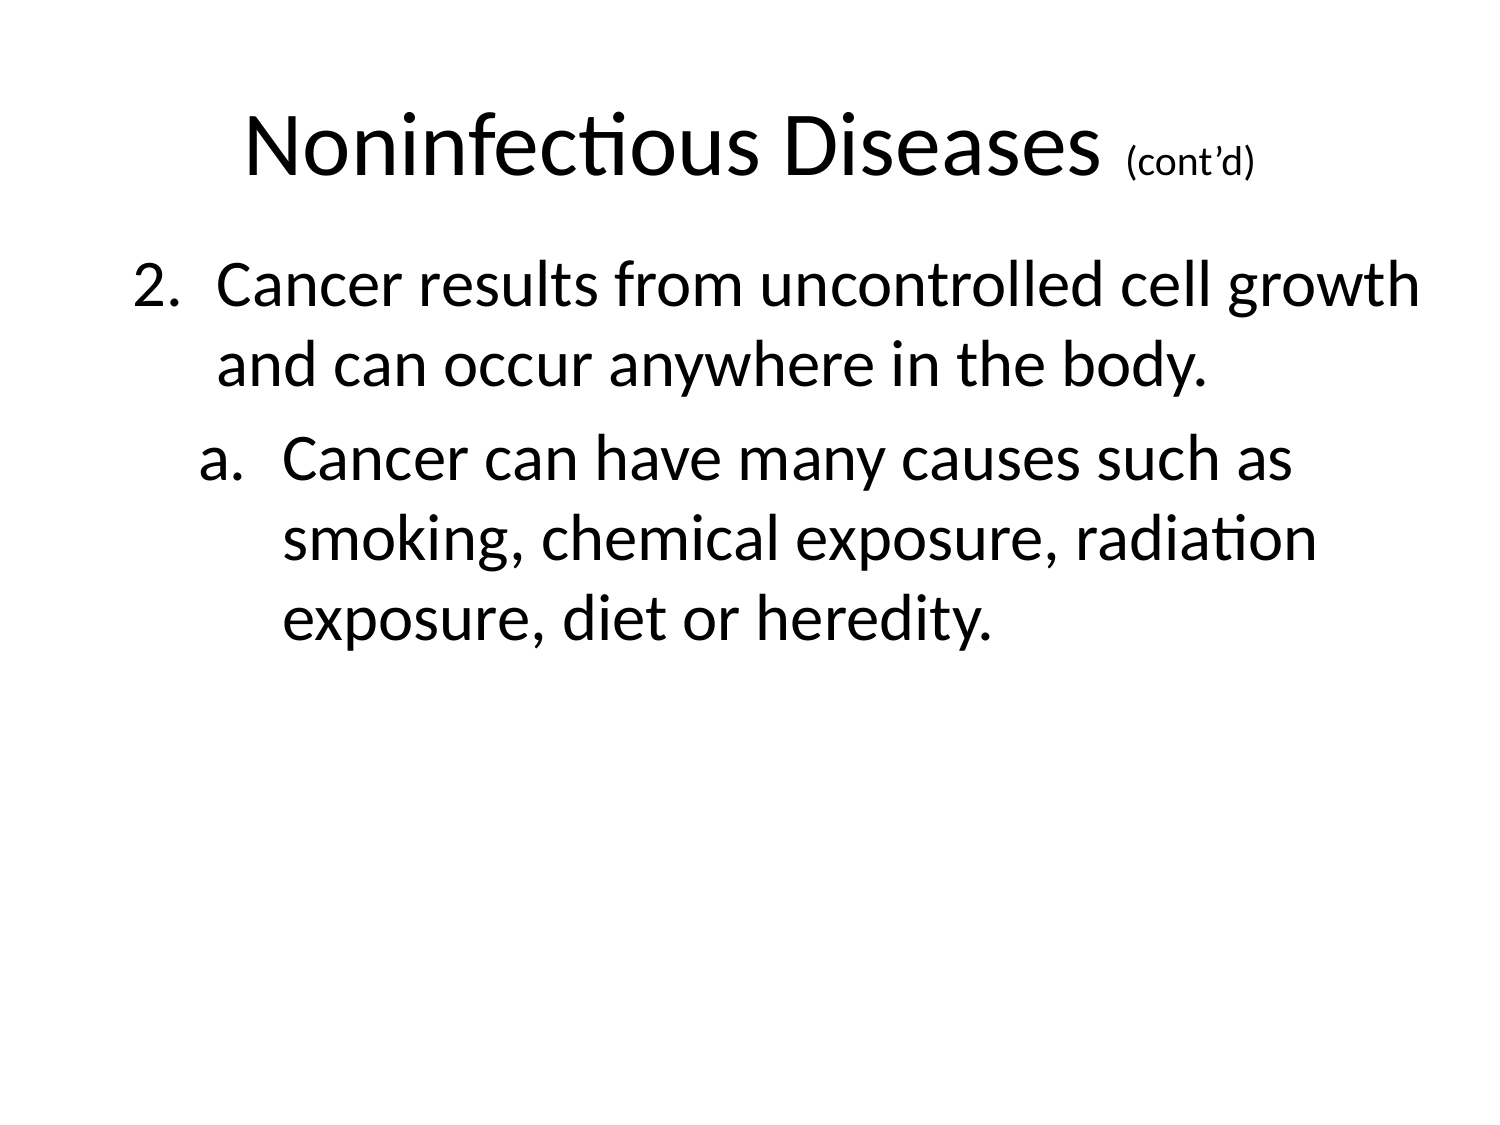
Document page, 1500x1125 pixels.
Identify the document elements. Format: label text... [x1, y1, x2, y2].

list Cancer results from uncontrolled cell growth and can occur anywhere in the body. Cancer can have many causes such as smoking, chemical exposure, radiation exposure, diet or heredity. [51, 232, 1473, 1057]
title Noninfectious Diseases (cont’d) [75, 45, 1425, 232]
